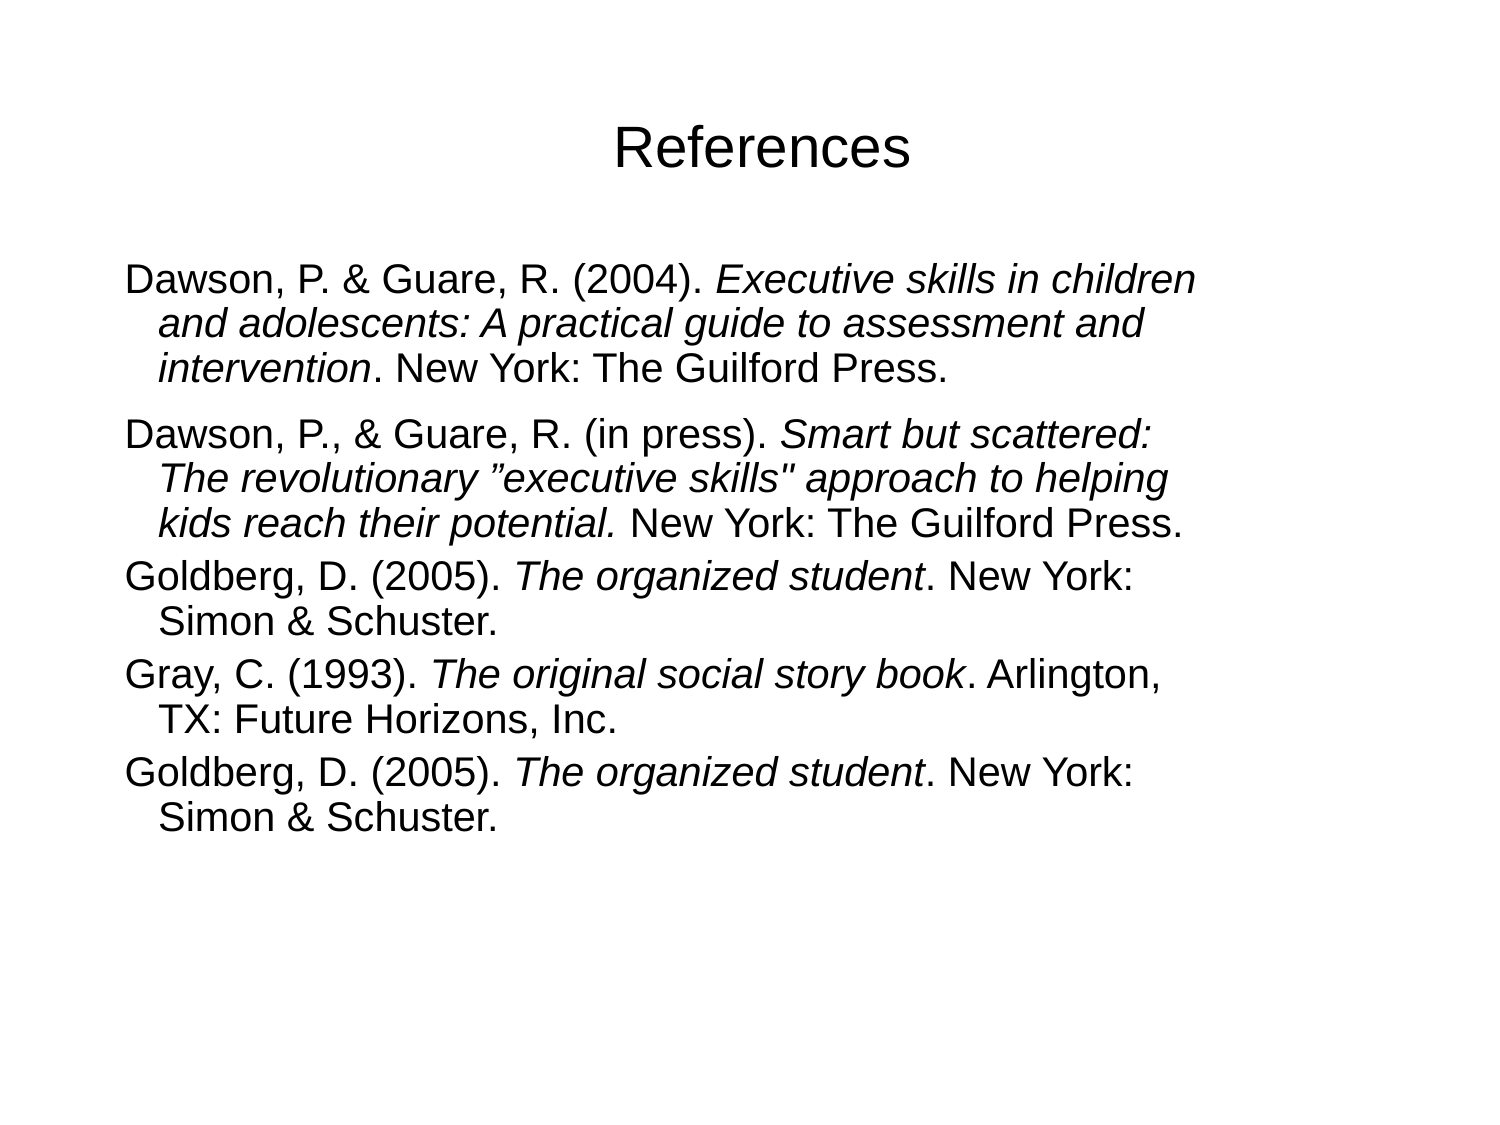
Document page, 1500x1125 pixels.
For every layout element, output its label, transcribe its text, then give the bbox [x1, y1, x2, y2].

list Dawson, P. & Guare, R. (2004). Executive skills in children and adolescents: A practical guide to assessment and intervention. New York: The Guilford Press. Dawson, P., & Guare, R. (in press). Smart but scattered: The revolutionary ”executive skills" approach to helping kids reach their potential. New York: The Guilford Press. Goldberg, D. (2005). The organized student. New York: Simon & Schuster. Gray, C. (1993). The original social story book. Arlington, TX: Future Horizons, Inc. Goldberg, D. (2005). The organized student. New York: Simon & Schuster. [0, 187, 1250, 863]
title References [125, 50, 1400, 238]
